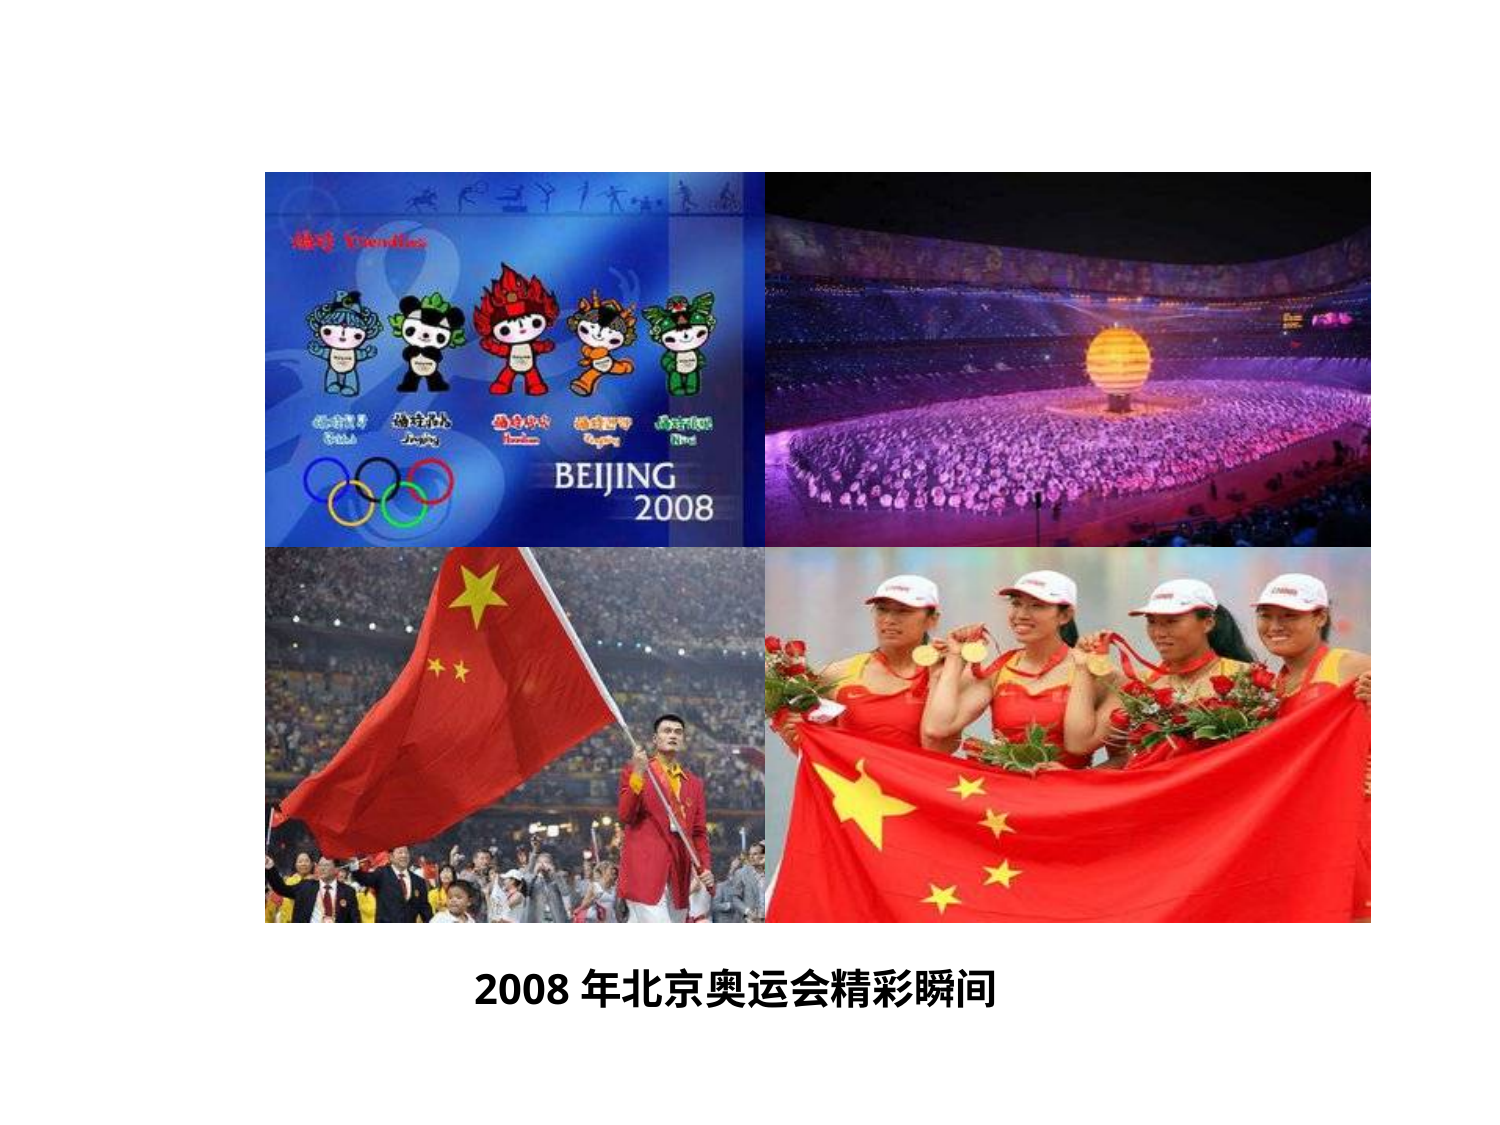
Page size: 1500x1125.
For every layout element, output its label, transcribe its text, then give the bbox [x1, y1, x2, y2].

text_box 2008年北京奥运会精彩瞬间 [459, 955, 1013, 1020]
picture [265, 172, 1371, 923]
